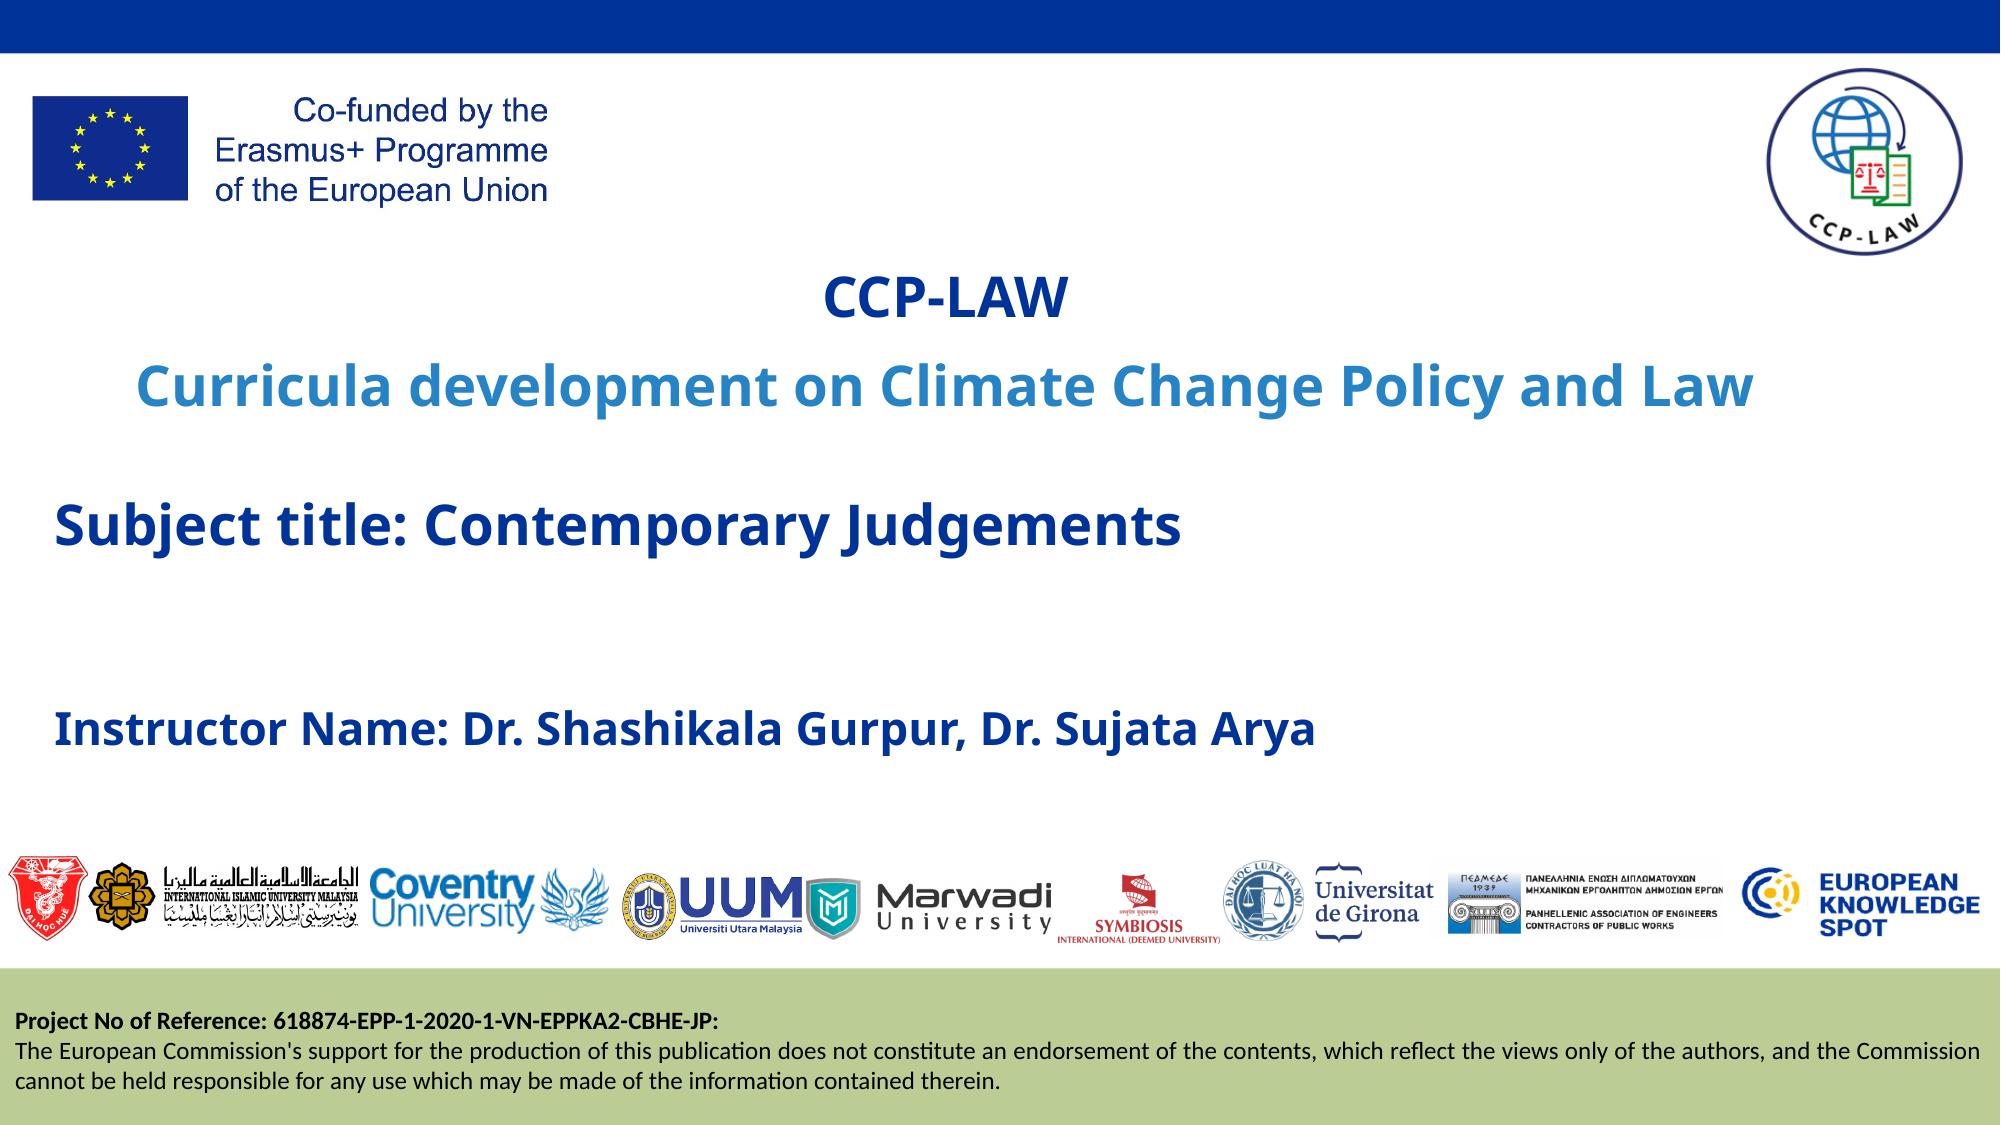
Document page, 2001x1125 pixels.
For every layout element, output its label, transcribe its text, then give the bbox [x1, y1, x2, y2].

picture [618, 863, 1051, 947]
text_box [0, 0, 2000, 54]
picture [370, 867, 609, 935]
text_box Project No of Reference: 618874-EPP-1-2020-1-VN-EPPKA2-CBHE-JP: The European Commission's support for the production of this publication does not constitute an endorsement of the contents, which reflect the views only of the authors, and the Commission cannot be held responsible for any use which may be made of the information contained therein. [0, 968, 2000, 1125]
picture [1223, 860, 1304, 942]
picture [1761, 55, 1976, 264]
text_box CCP-LAW Curricula development on Climate Change Policy and Law [30, 248, 1860, 490]
picture [1739, 867, 1992, 937]
picture [0, 73, 574, 231]
picture [8, 856, 358, 941]
picture [1058, 874, 1220, 944]
text_box Subject title: Contemporary Judgements Instructor Name: Dr. Shashikala Gurpur, Dr. Sujata Arya [39, 477, 1869, 762]
picture [1315, 858, 1723, 944]
